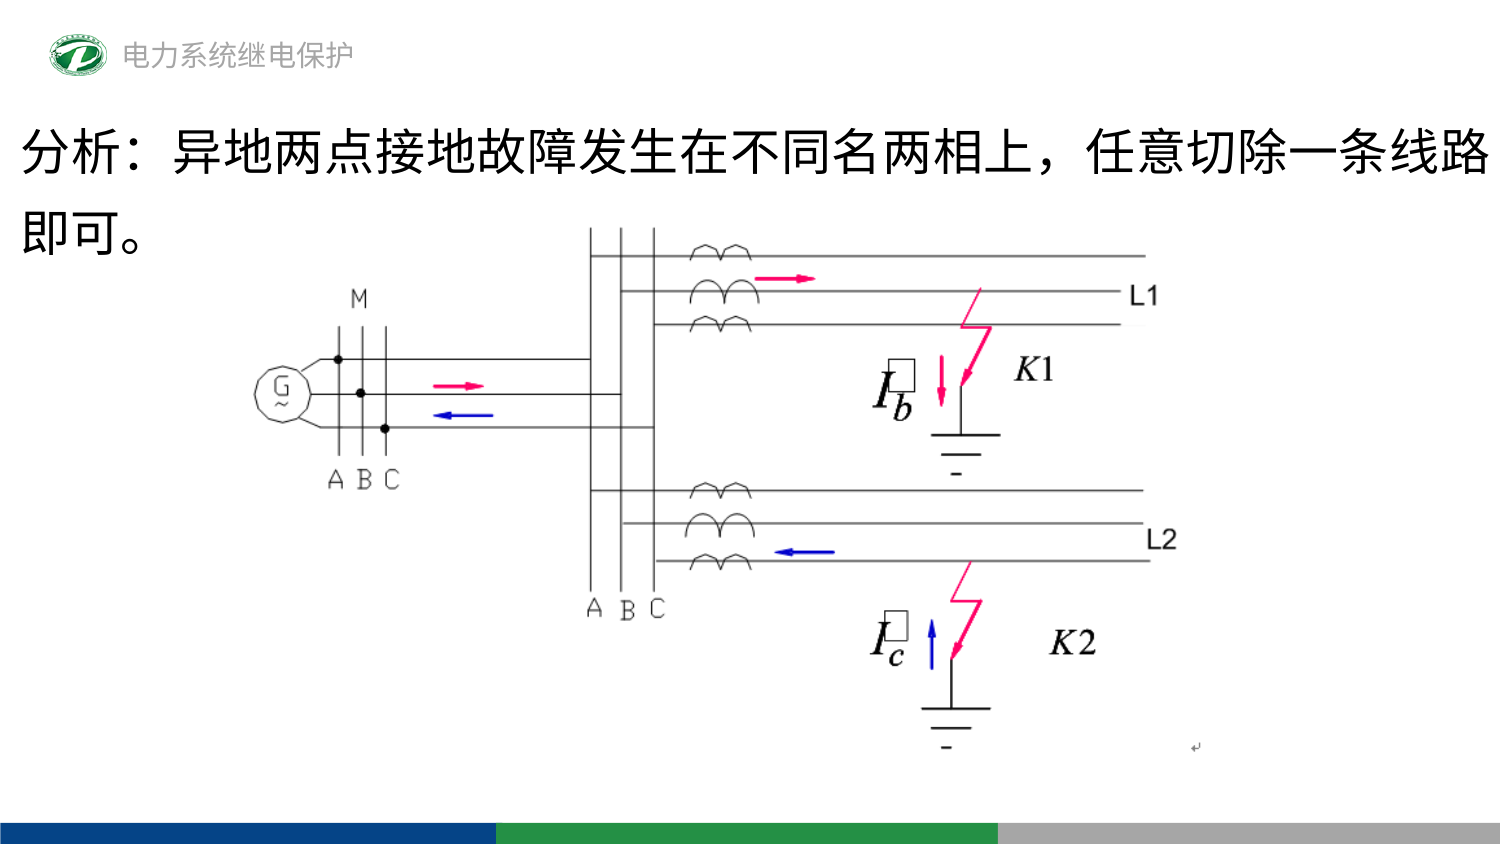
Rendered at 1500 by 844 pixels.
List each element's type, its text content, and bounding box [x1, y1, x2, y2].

text_box 分析：异地两点接地故障发生在不同名两相上，任意切除一条线路即可。 [5, 92, 1500, 269]
text_box [494, 821, 996, 844]
text_box [0, 821, 494, 844]
text_box [996, 821, 1500, 844]
picture [41, 19, 118, 91]
text_box 电力系统继电保护 [122, 29, 370, 80]
picture [225, 220, 1269, 757]
